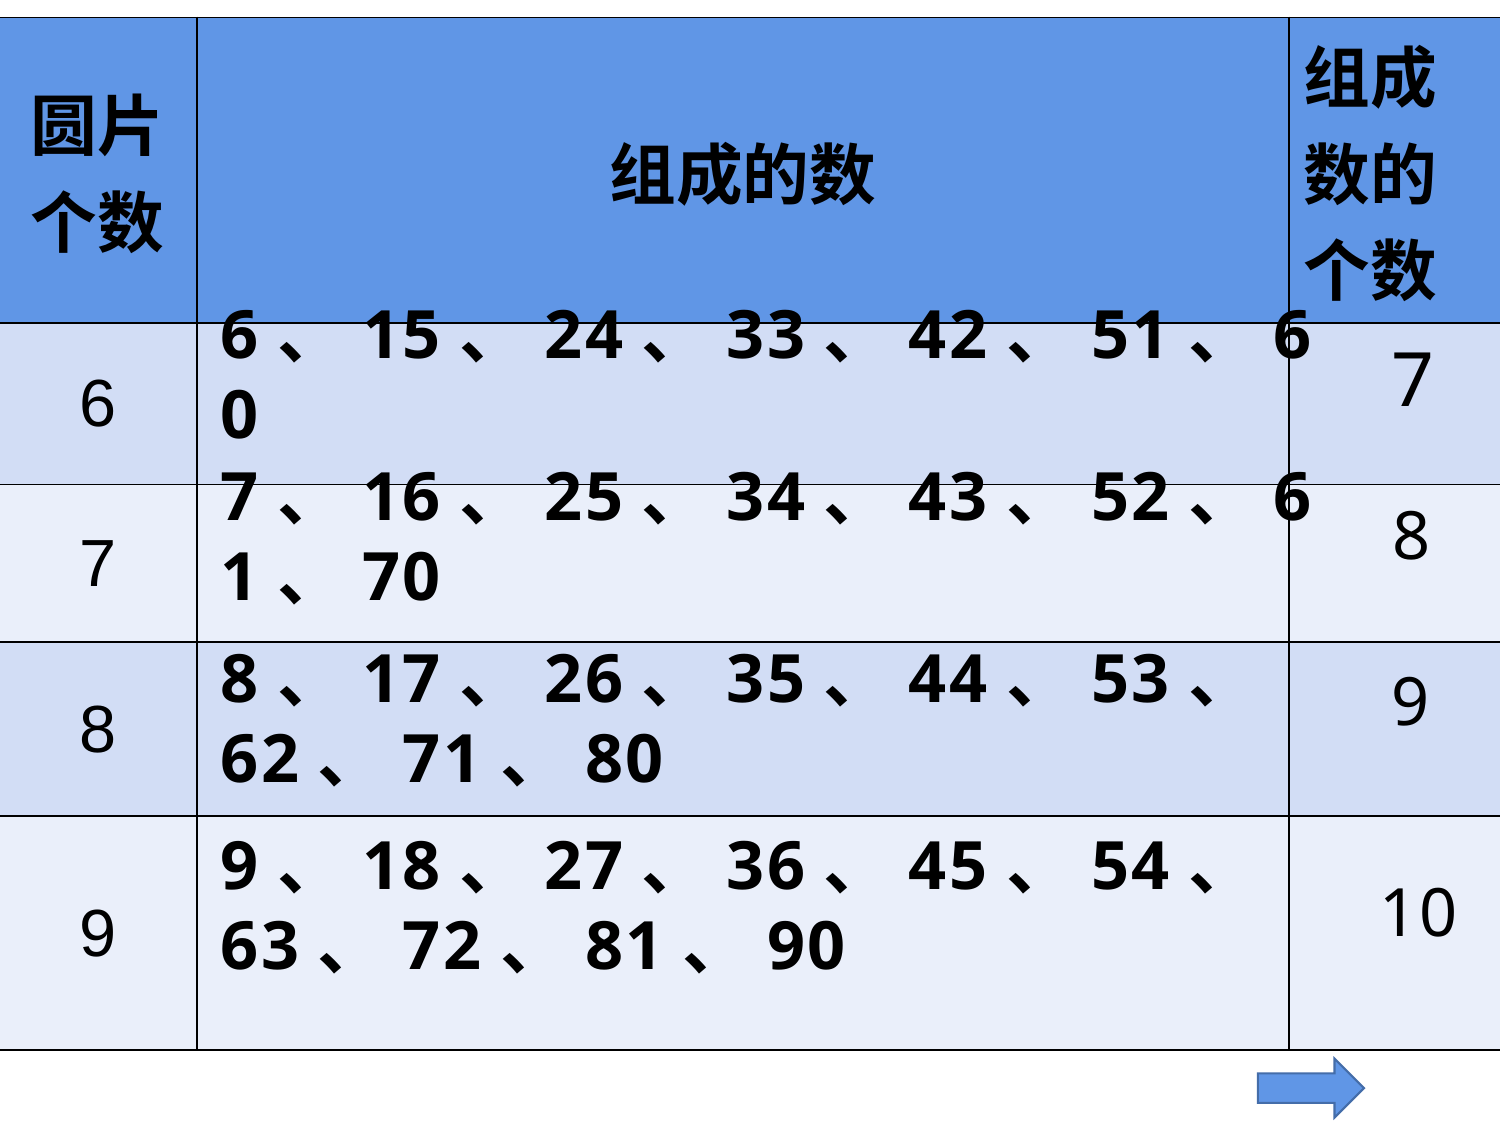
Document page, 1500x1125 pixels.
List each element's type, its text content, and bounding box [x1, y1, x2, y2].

table_header 组成数的个数 [1290, 18, 1500, 322]
text_box 9 [1376, 651, 1500, 746]
text_box 8 [1377, 485, 1500, 581]
table_cell 6 [0, 324, 196, 484]
table_cell [198, 643, 1288, 815]
table_cell [1290, 817, 1500, 1049]
table_cell 8 [0, 643, 196, 815]
text_box [1257, 1058, 1365, 1118]
table_header 圆片个数 [0, 18, 196, 322]
table_cell [1290, 485, 1500, 641]
text_box 7 [1376, 323, 1500, 429]
text_box 6、15、24、33、42、51、60 [205, 284, 1346, 446]
text_box 10 [1364, 862, 1500, 958]
table_cell 7 [0, 485, 196, 641]
text_box 7、16、25、34、43、52、61、70 [205, 446, 1346, 621]
table_cell [1290, 643, 1500, 815]
text_box 8、17、26、35、44、53、62、71、80 [205, 628, 1317, 804]
table_cell [1346, 324, 1500, 484]
table_cell [198, 324, 205, 484]
table_cell 9 [0, 817, 196, 1049]
text_box 9、18、27、36、45、54、63、72、81、90 [205, 815, 1326, 991]
table_cell [198, 817, 1288, 1049]
table_header 组成的数 [198, 18, 1288, 322]
table_cell [198, 485, 1288, 641]
